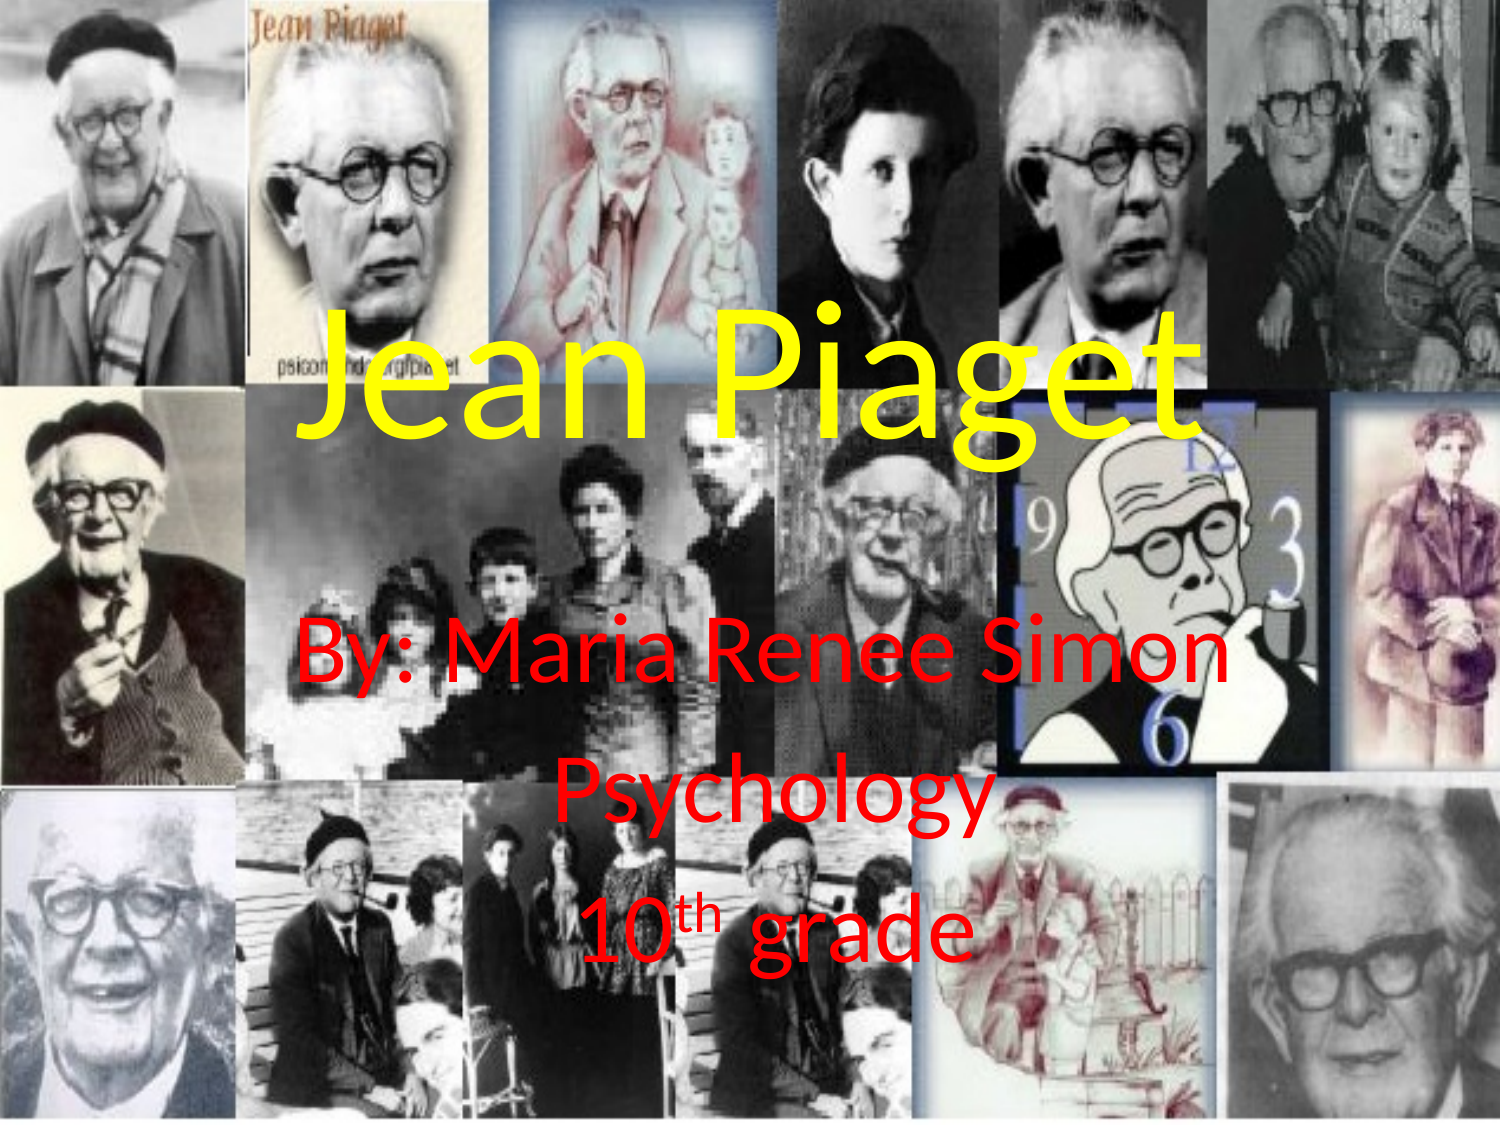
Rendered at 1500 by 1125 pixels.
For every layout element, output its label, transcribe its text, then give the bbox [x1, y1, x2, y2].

picture [0, 0, 1500, 1125]
subtitle By: Maria Renee Simon Psychology 10th grade [249, 575, 1300, 863]
title Jean Piaget [112, 237, 1388, 479]
